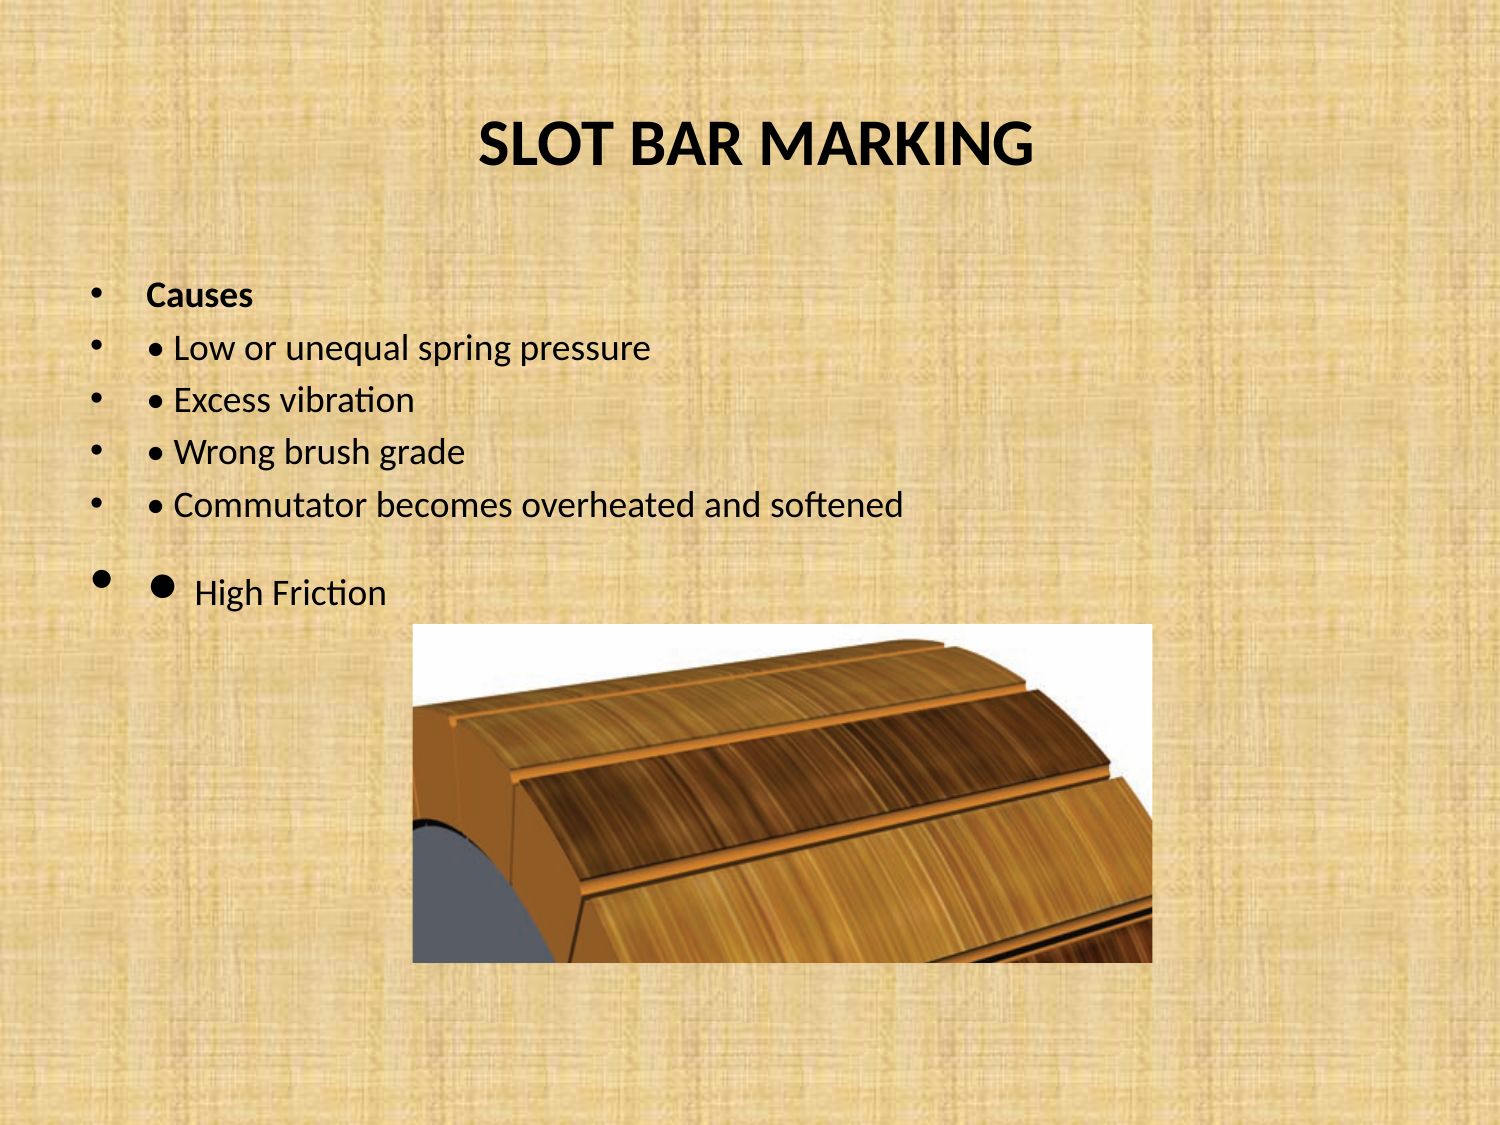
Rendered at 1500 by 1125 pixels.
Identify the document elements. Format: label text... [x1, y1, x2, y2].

list Causes • Low or unequal spring pressure • Excess vibration • Wrong brush grade • Commutator becomes overheated and softened • High Friction [75, 262, 1425, 1005]
title SLOT BAR MARKING [75, 45, 1425, 233]
picture [0, 0, 1500, 1125]
